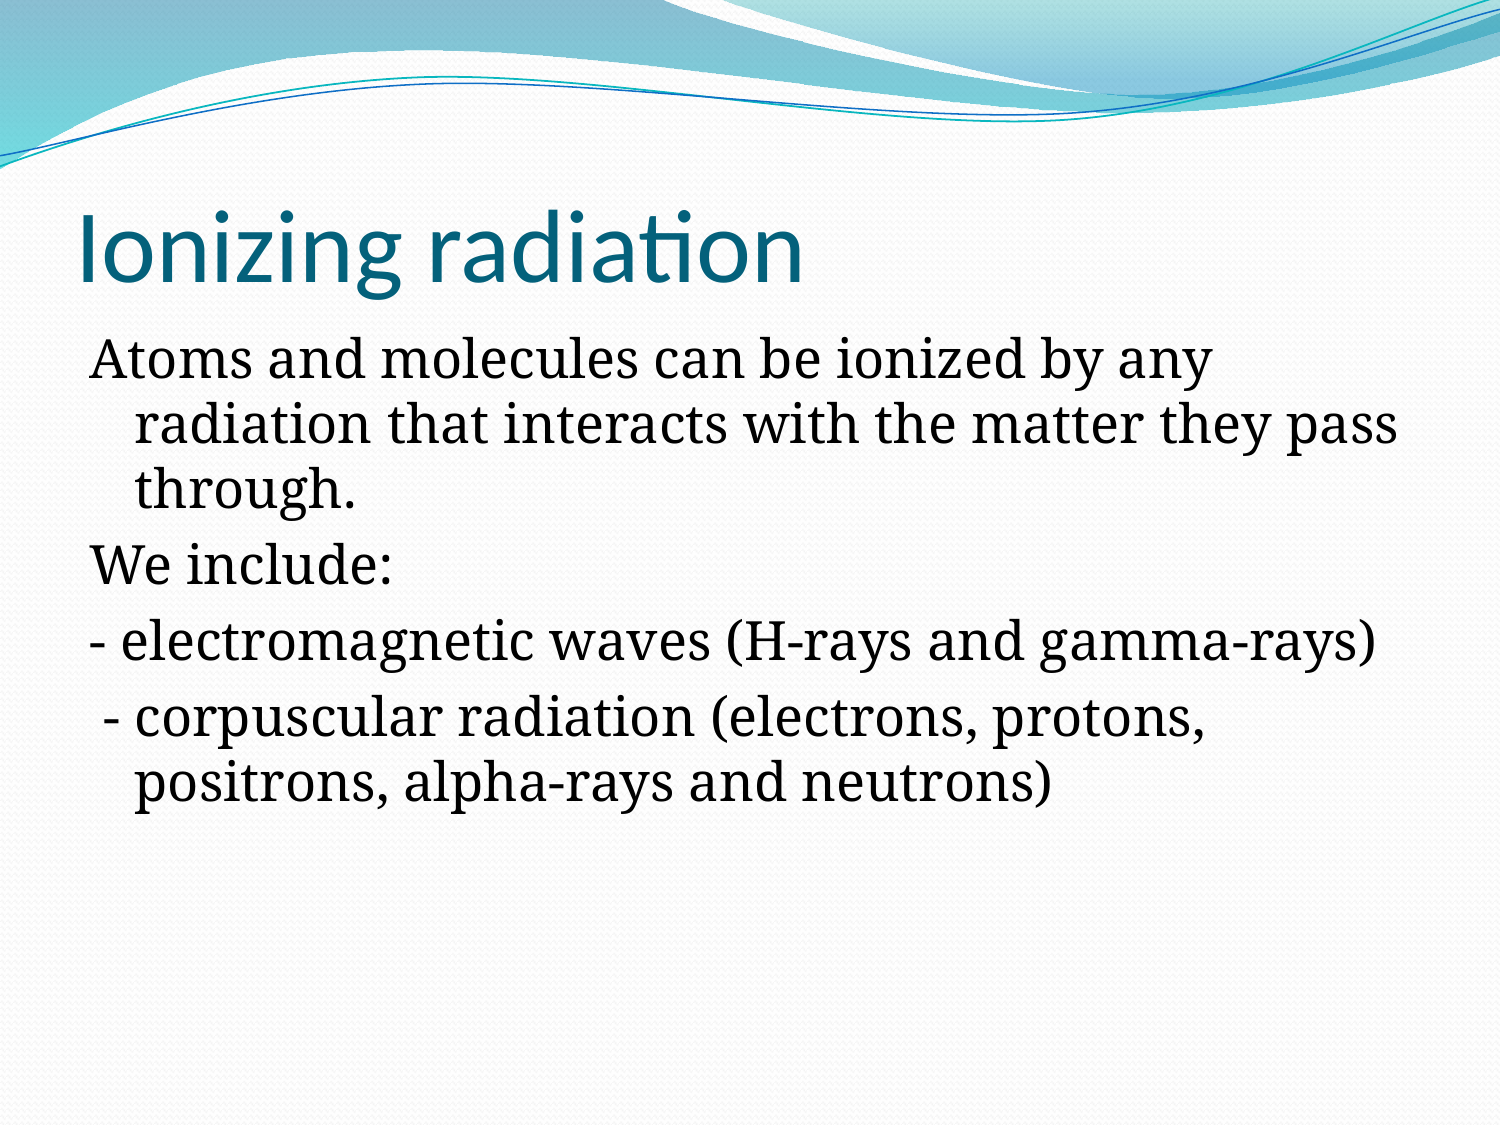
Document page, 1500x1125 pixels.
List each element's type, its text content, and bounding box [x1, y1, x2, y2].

title Ionizing radiation [75, 115, 1425, 303]
list Atoms and molecules can be ionized by any radiation that interacts with the matter they pass through. We include: - electromagnetic waves (H-rays and gamma-rays) - corpuscular radiation (electrons, protons, positrons, alpha-rays and neutrons) [75, 317, 1425, 1038]
